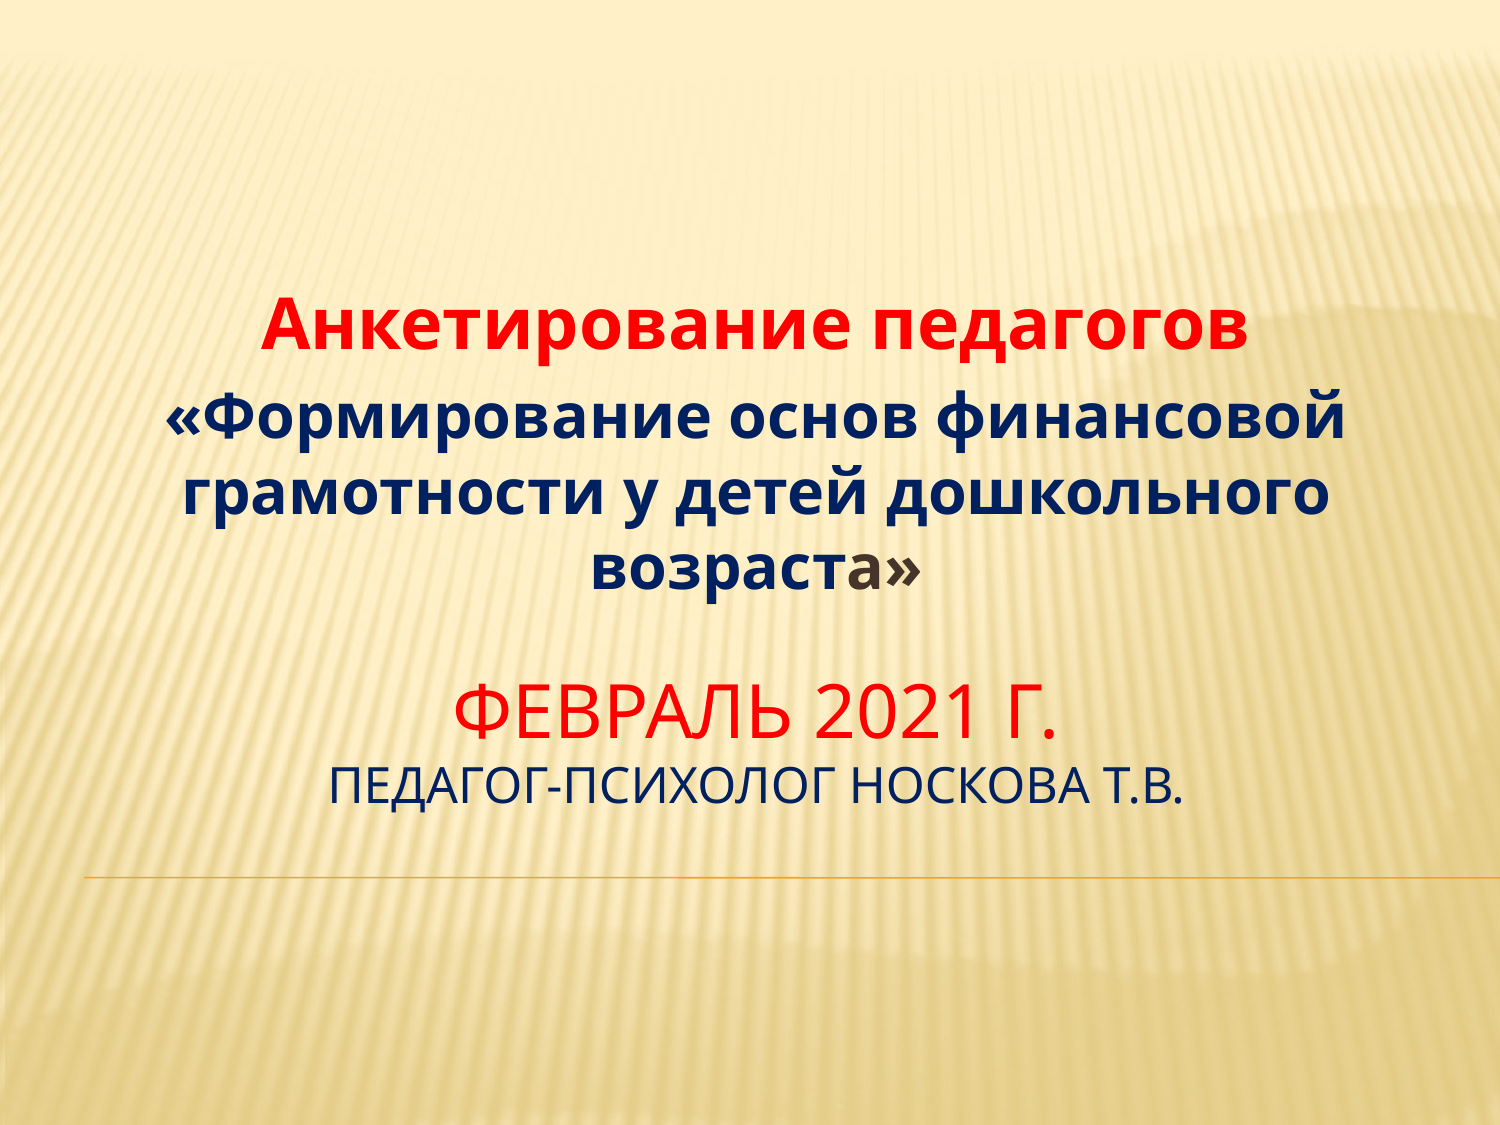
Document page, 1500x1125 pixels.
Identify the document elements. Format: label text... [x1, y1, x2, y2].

title февраль 2021 г. педагог-психолог Носкова Т.В. [62, 656, 1450, 997]
subtitle Анкетирование педагогов «Формирование основ финансовой грамотности у детей дошкольного возраста» [62, 269, 1450, 610]
